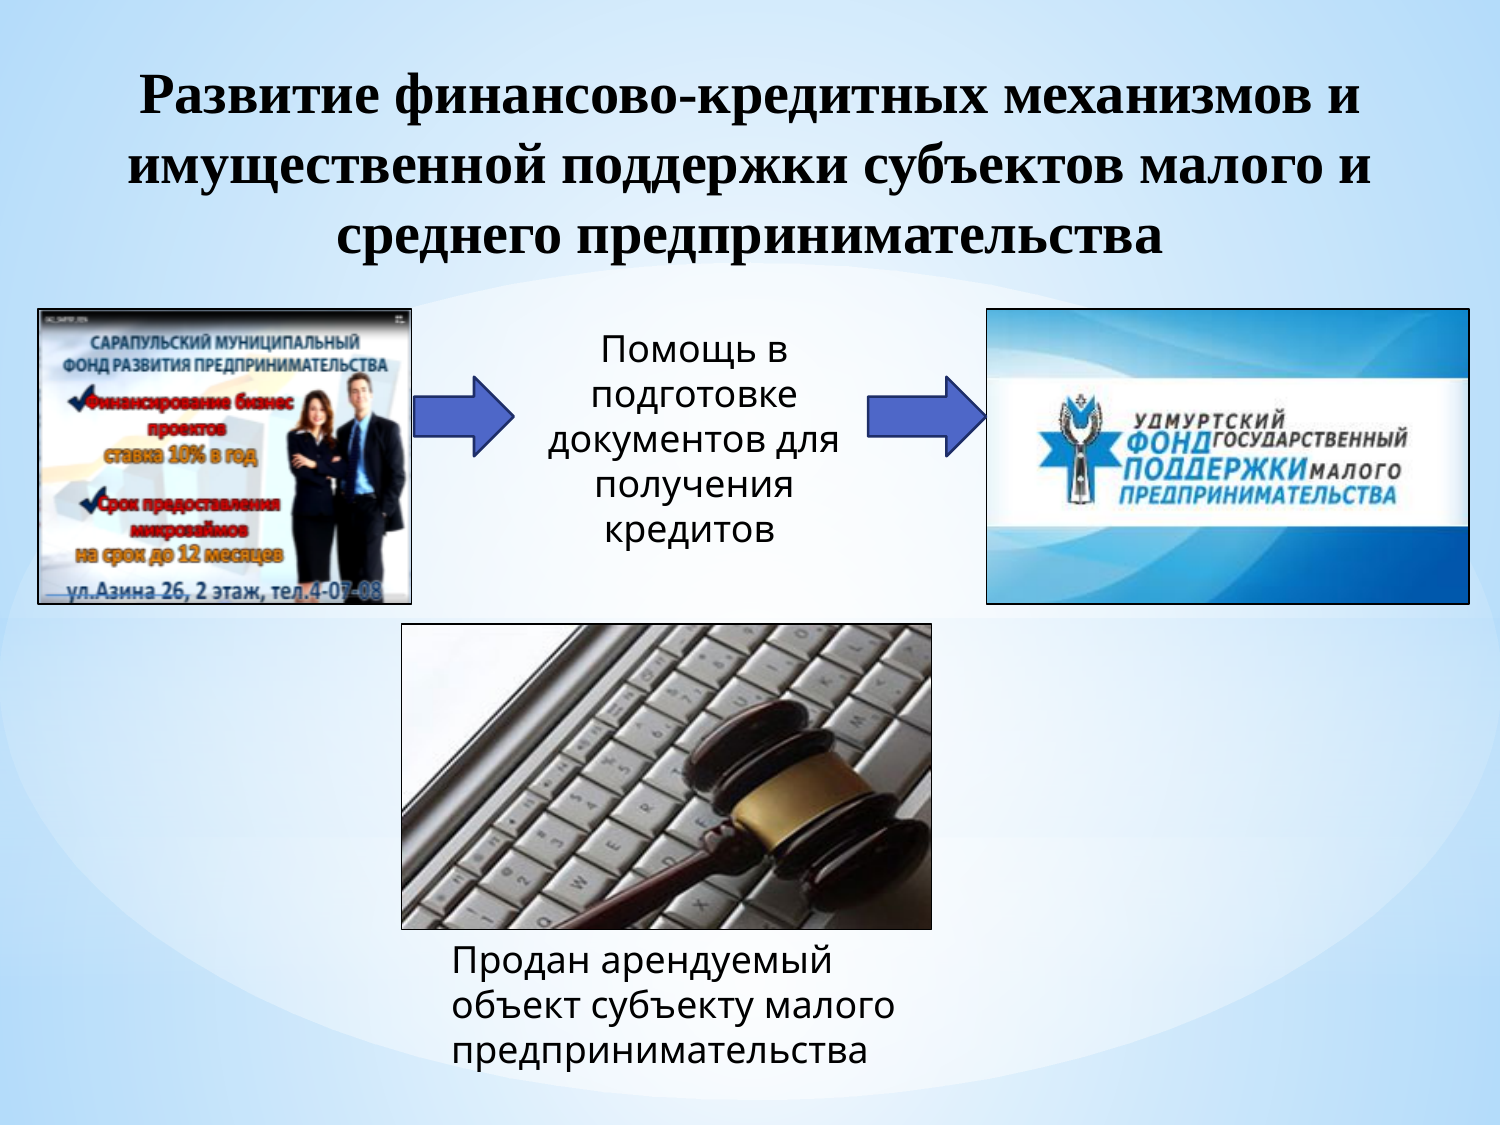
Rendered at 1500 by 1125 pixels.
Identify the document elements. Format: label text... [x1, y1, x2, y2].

text_box Развитие финансово-кредитных механизмов и имущественной поддержки субъектов малого и среднего предпринимательства [64, 47, 1436, 273]
text_box [416, 375, 515, 458]
picture [987, 309, 1469, 604]
picture [401, 624, 932, 929]
text_box [866, 375, 981, 458]
picture [38, 309, 412, 604]
text_box Помощь в подготовке документов для получения кредитов [520, 318, 868, 558]
text_box Продан арендуемый объект субъекту малого предпринимательства [436, 928, 967, 1079]
text_box [47, 42, 1436, 338]
